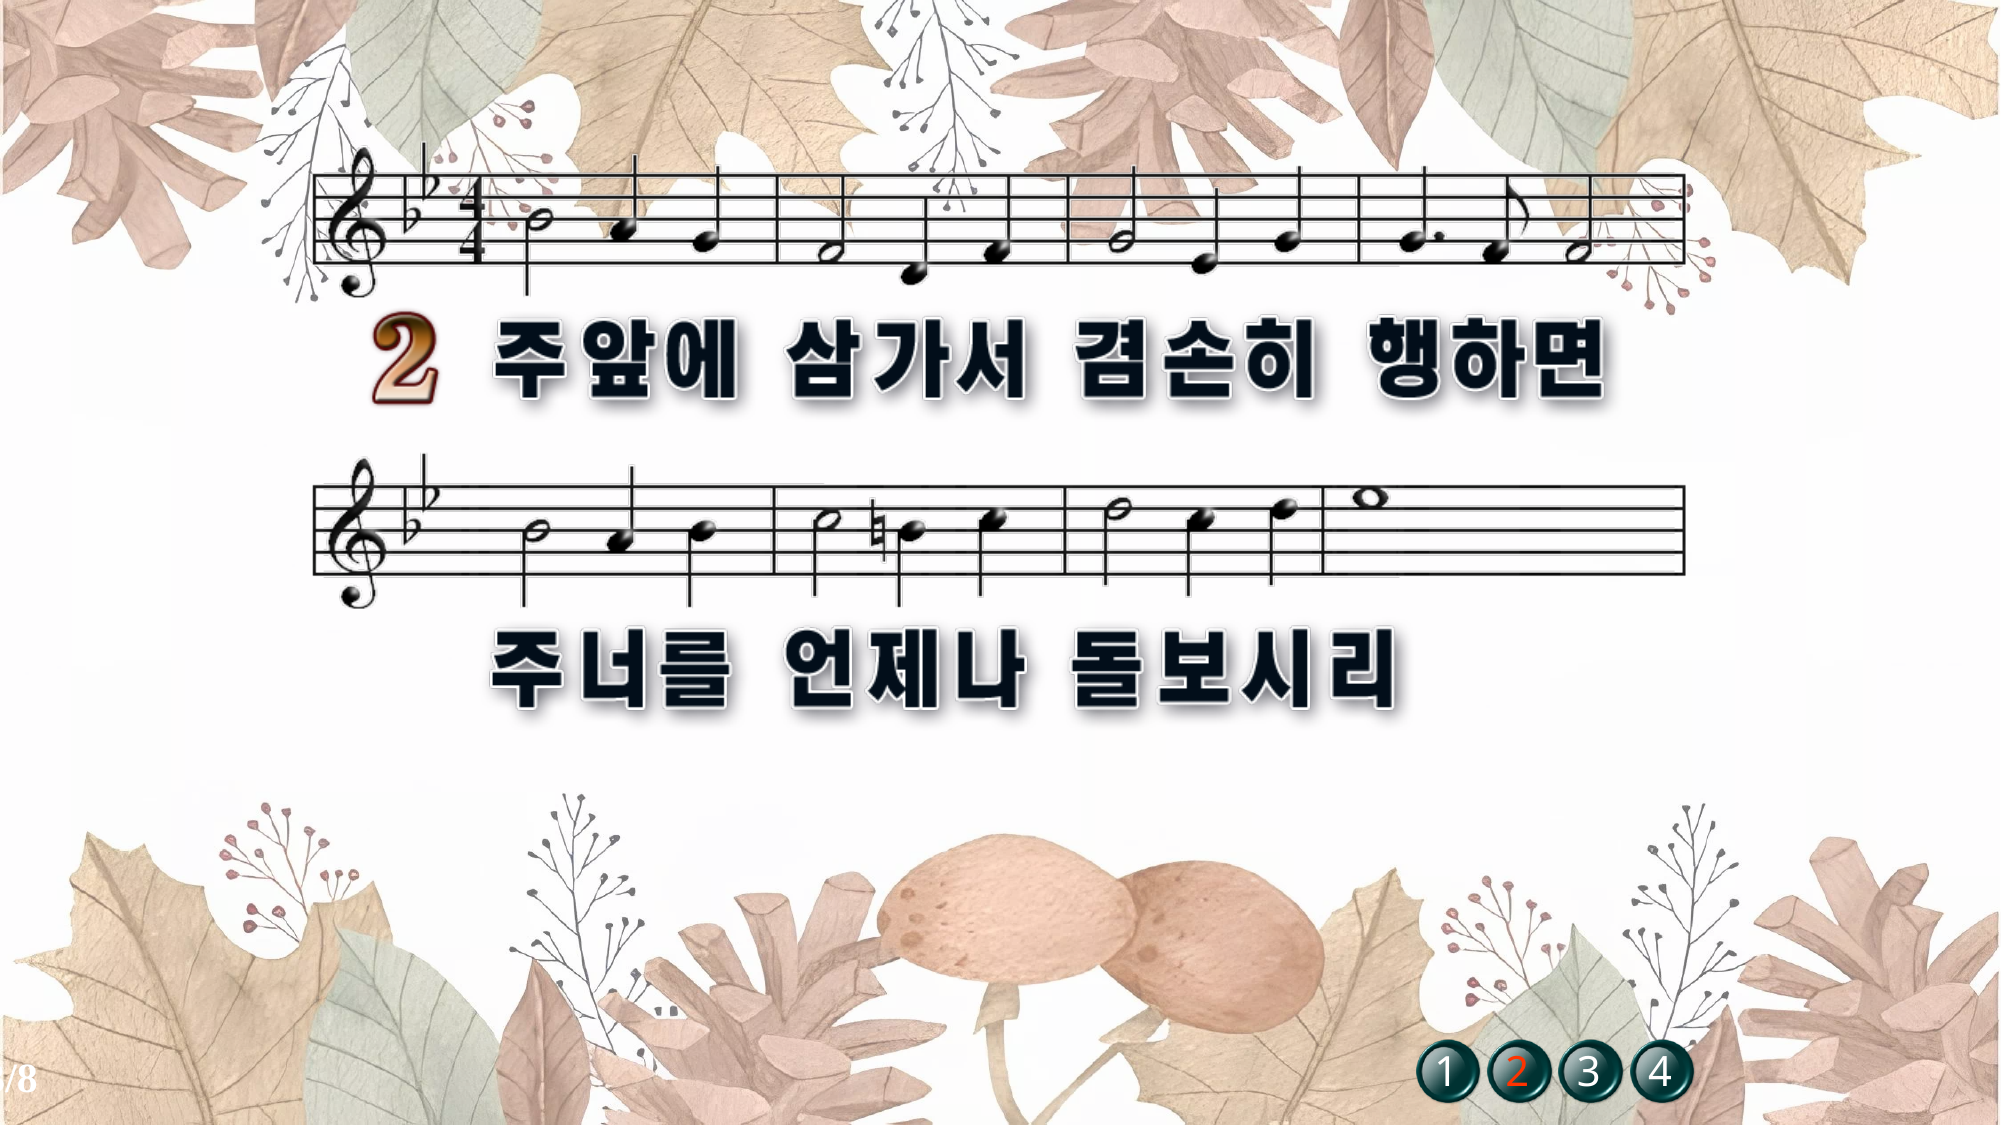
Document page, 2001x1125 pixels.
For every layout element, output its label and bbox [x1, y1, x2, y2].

text_box [1484, 1035, 1555, 1106]
text_box [1555, 1035, 1626, 1106]
text_box [1413, 1035, 1484, 1106]
picture [0, 0, 2001, 1125]
text_box [1627, 1035, 1697, 1106]
